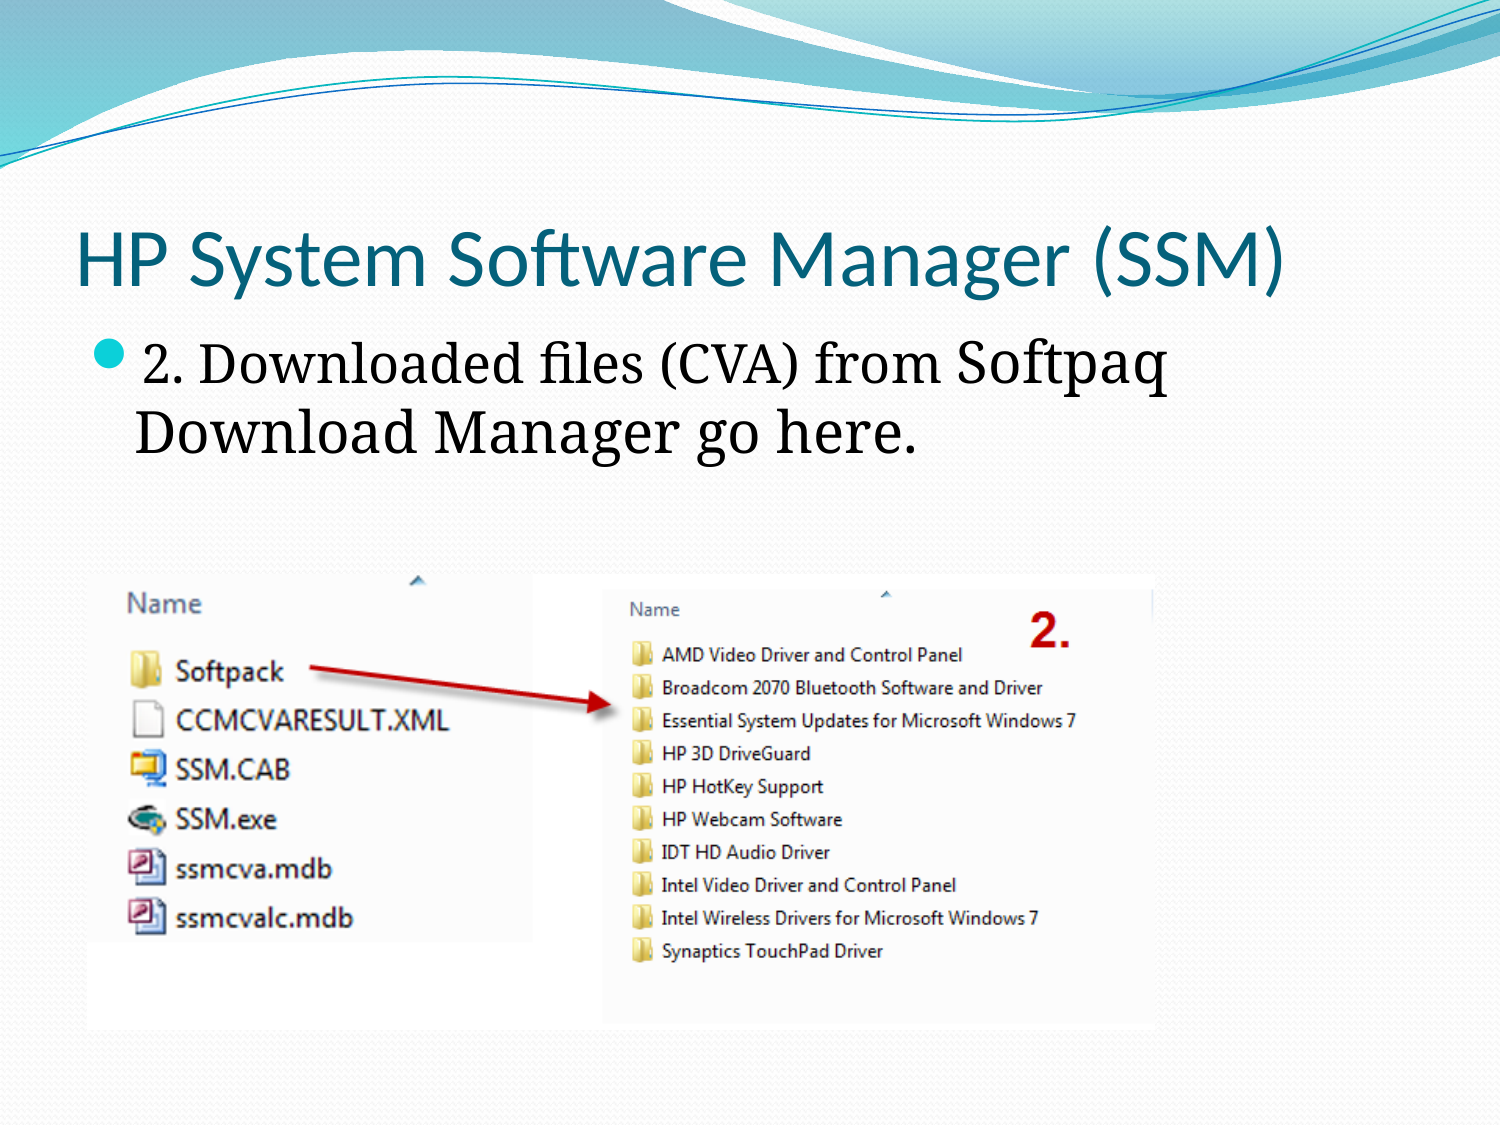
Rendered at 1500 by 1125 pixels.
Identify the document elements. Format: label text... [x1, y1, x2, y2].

picture [87, 574, 1155, 1030]
list 2. Downloaded files (CVA) from Softpaq Download Manager go here. [75, 317, 1425, 1038]
title HP System Software Manager (SSM) [75, 115, 1425, 303]
